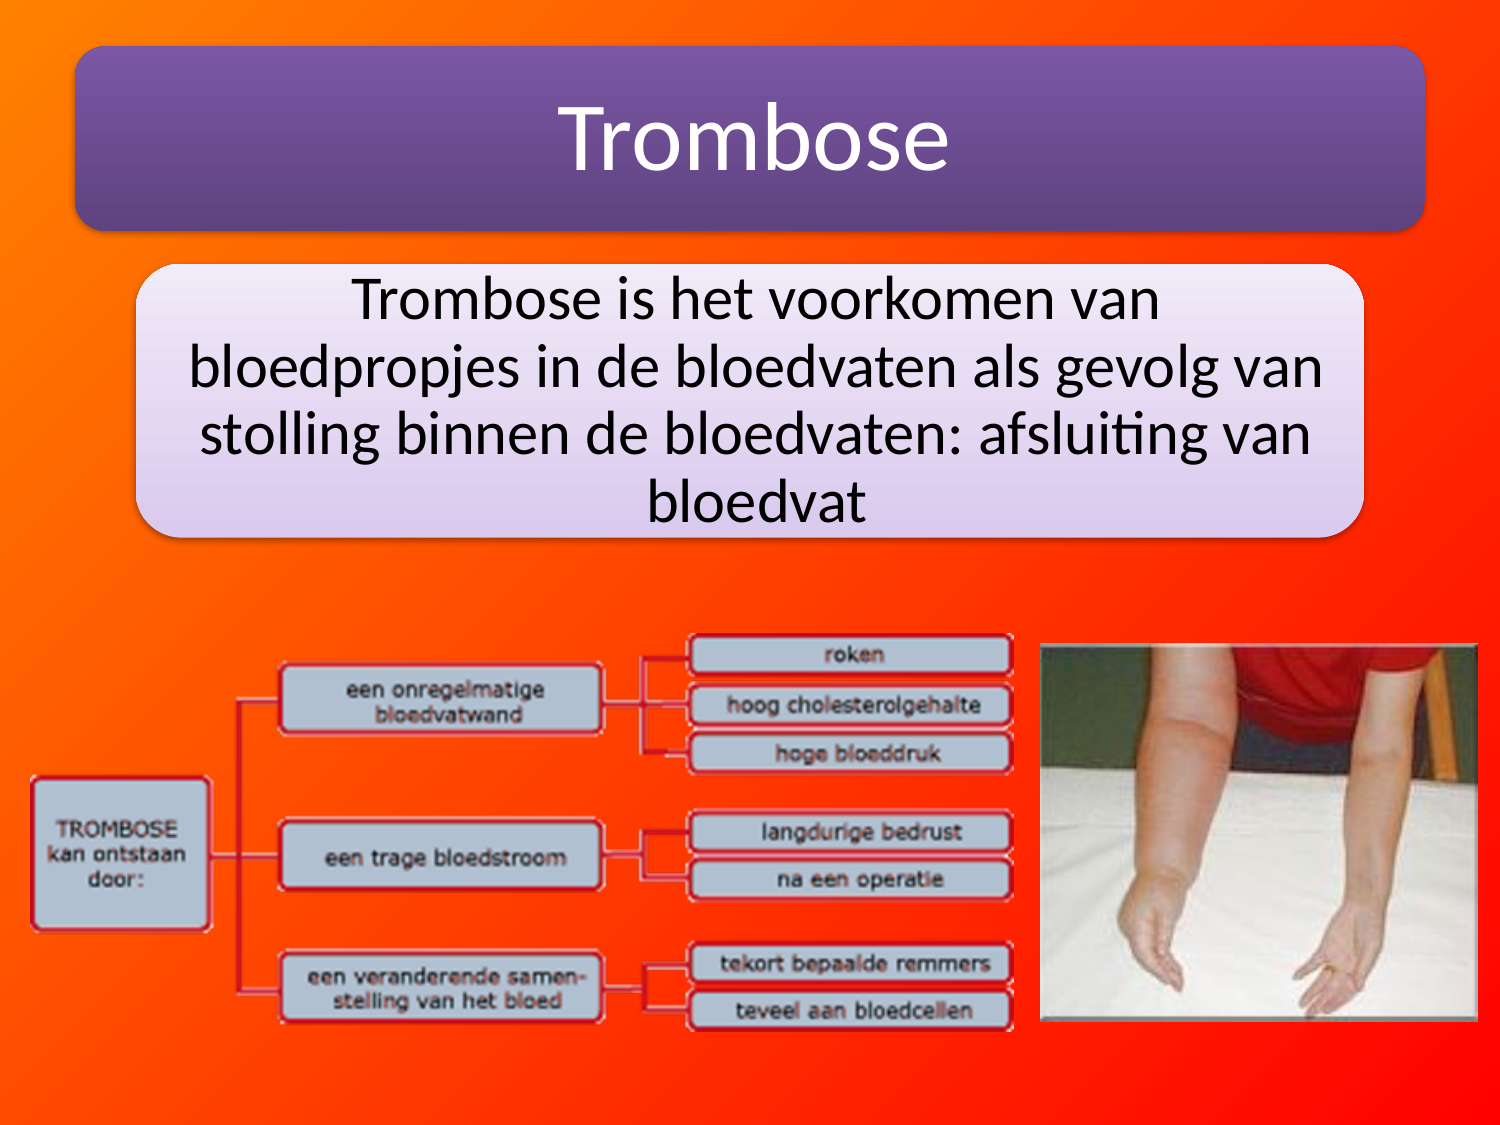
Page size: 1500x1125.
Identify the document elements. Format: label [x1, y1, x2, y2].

picture [29, 633, 1015, 1033]
list [74, 262, 1426, 540]
picture [1040, 643, 1478, 1022]
text_box [74, 44, 1426, 233]
